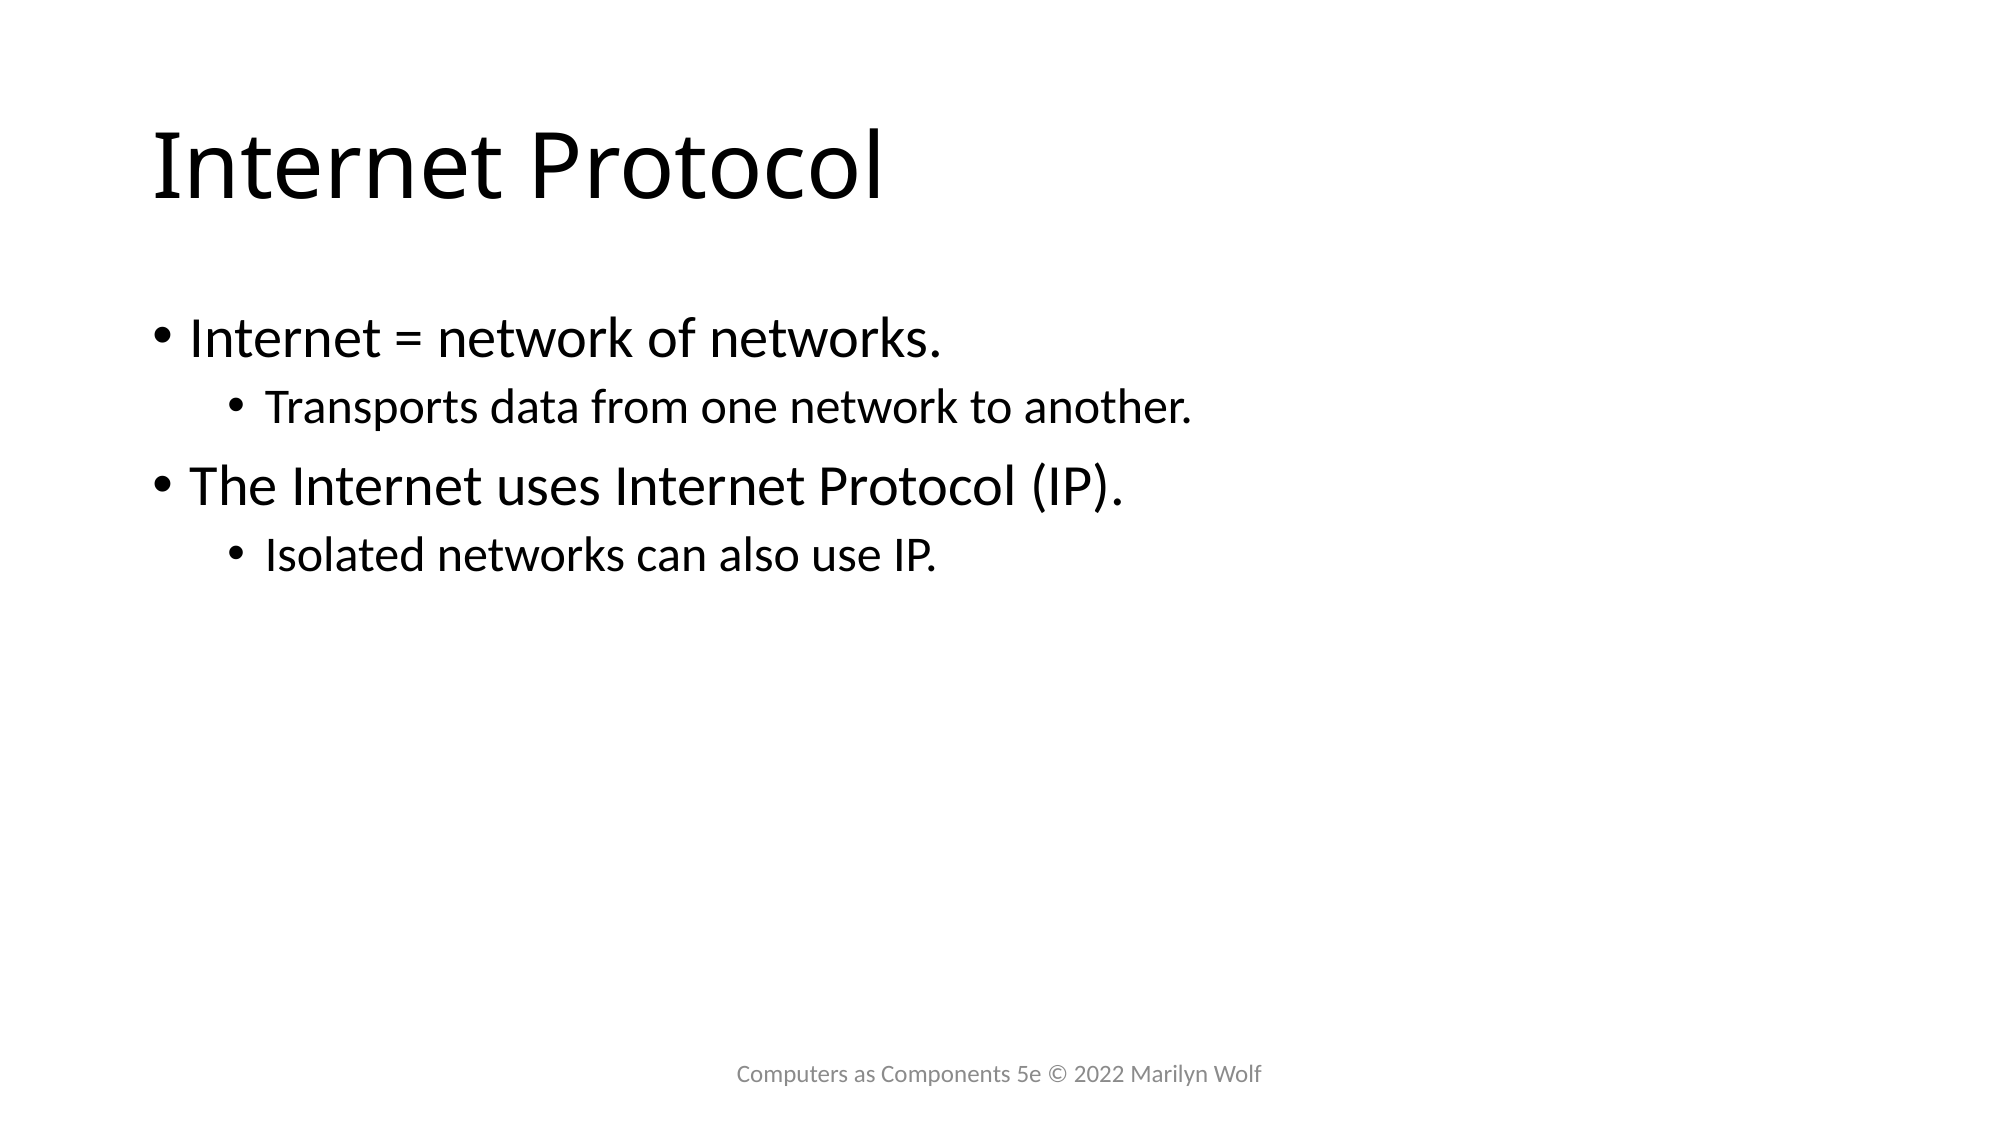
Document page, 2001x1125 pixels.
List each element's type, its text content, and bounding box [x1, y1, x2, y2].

list Internet = network of networks. Transports data from one network to another. The Internet uses Internet Protocol (IP). Isolated networks can also use IP. [137, 299, 1863, 1014]
footer Computers as Components 5e © 2022 Marilyn Wolf [662, 1042, 1338, 1103]
title Internet Protocol [137, 59, 1863, 278]
